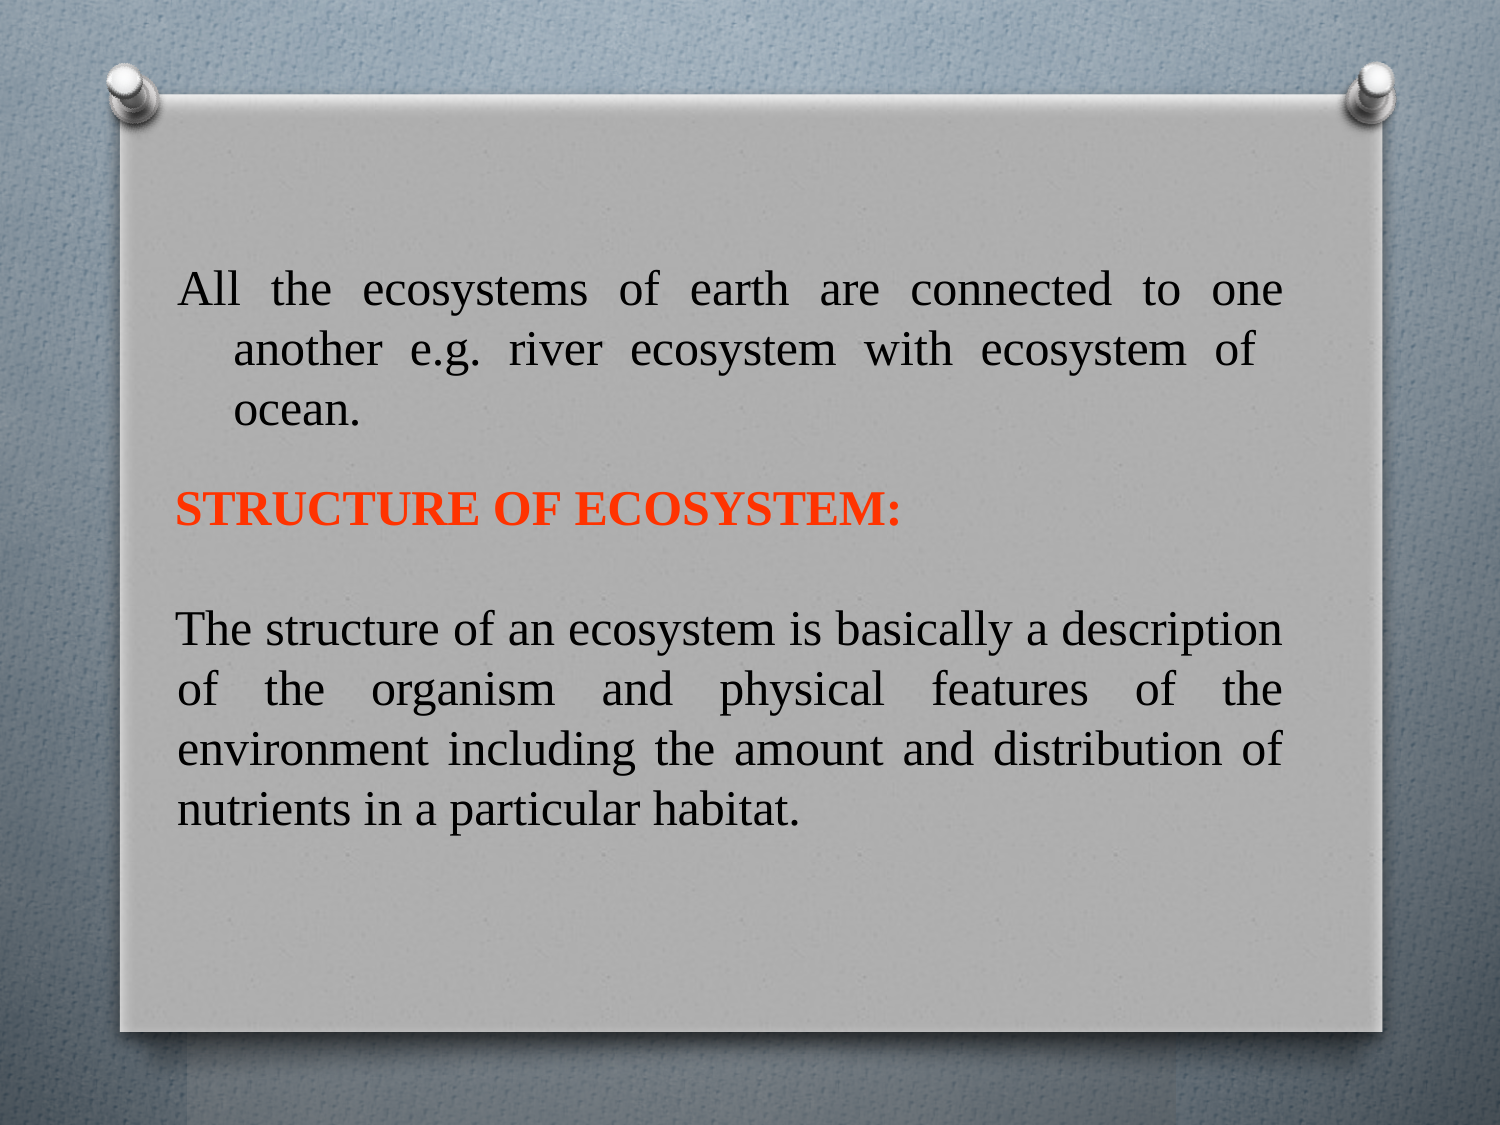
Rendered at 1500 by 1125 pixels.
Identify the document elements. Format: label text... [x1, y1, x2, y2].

text_box All the ecosystems of earth are connected to one another e.g. river ecosystem with ecosystem of ocean. STRUCTURE OF ECOSYSTEM: The structure of an ecosystem is basically a description of the organism and physical features of the environment including the amount and distribution of nutrients in a particular habitat. [174, 253, 1285, 896]
picture [75, 29, 198, 153]
picture [1317, 35, 1439, 156]
